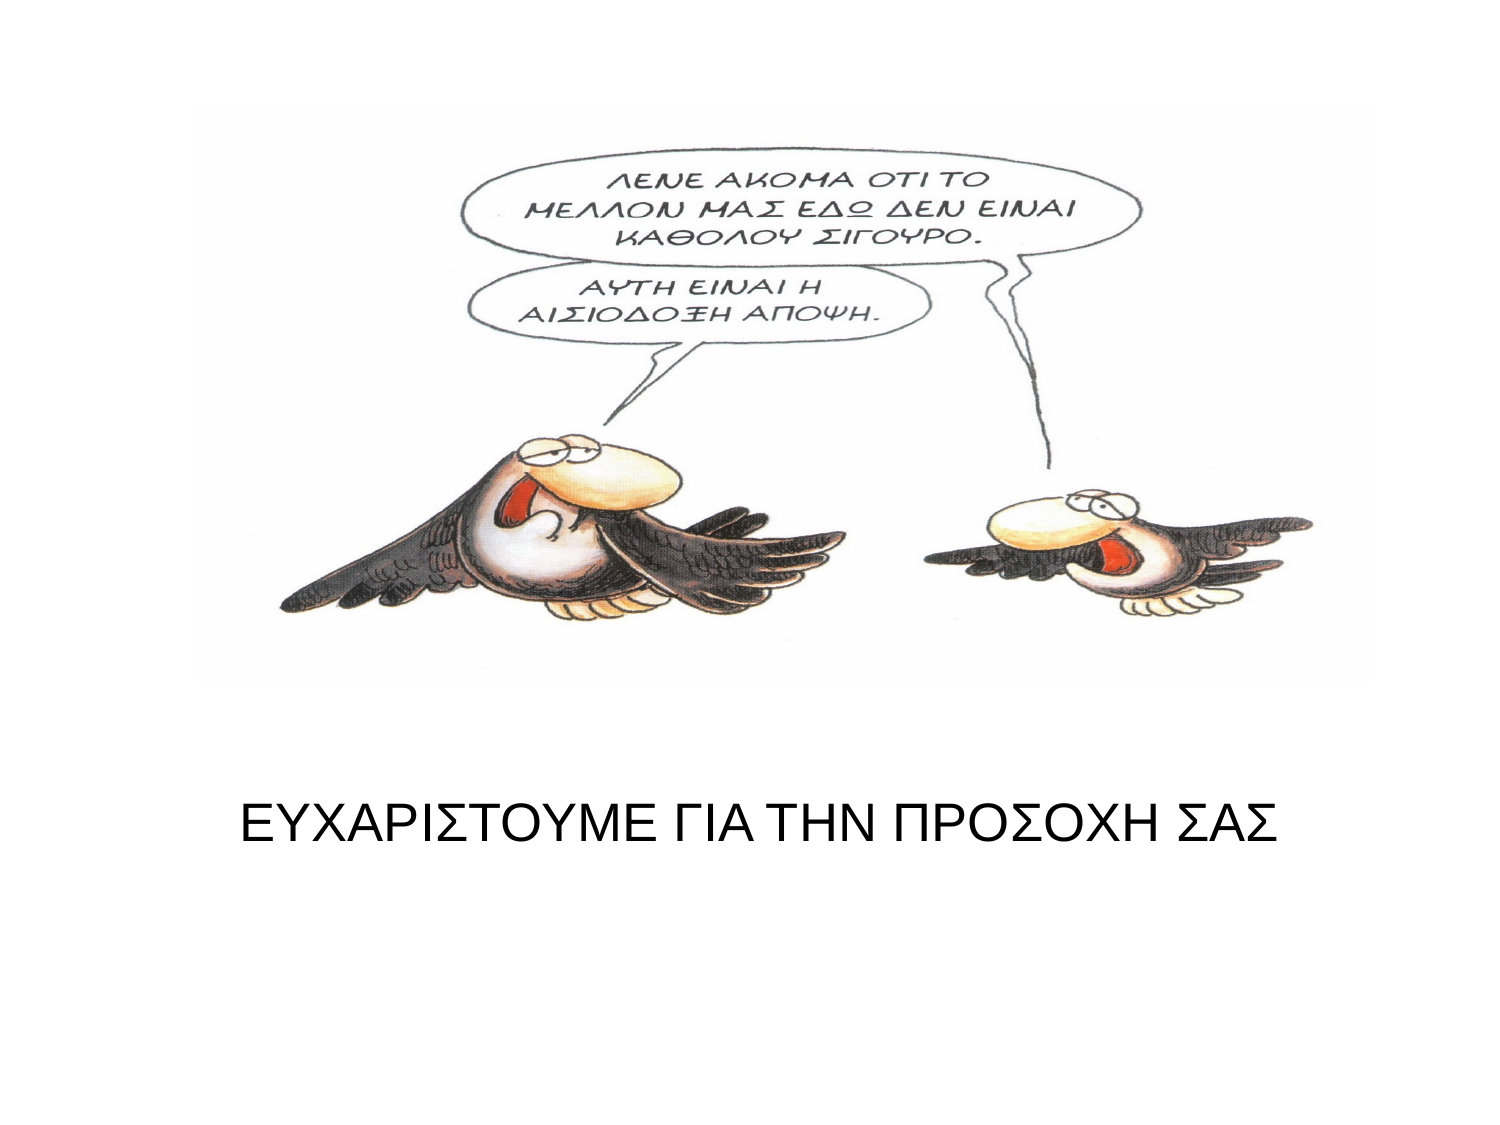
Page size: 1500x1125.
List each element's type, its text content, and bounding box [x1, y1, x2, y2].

picture [196, 104, 1371, 686]
text_box [75, 262, 1425, 1005]
text_box ΕΥΧΑΡΙΣΤΟΥΜΕ ΓΙΑ ΤΗΝ ΠΡΟΣΟΧΗ ΣΑΣ [224, 779, 1296, 855]
